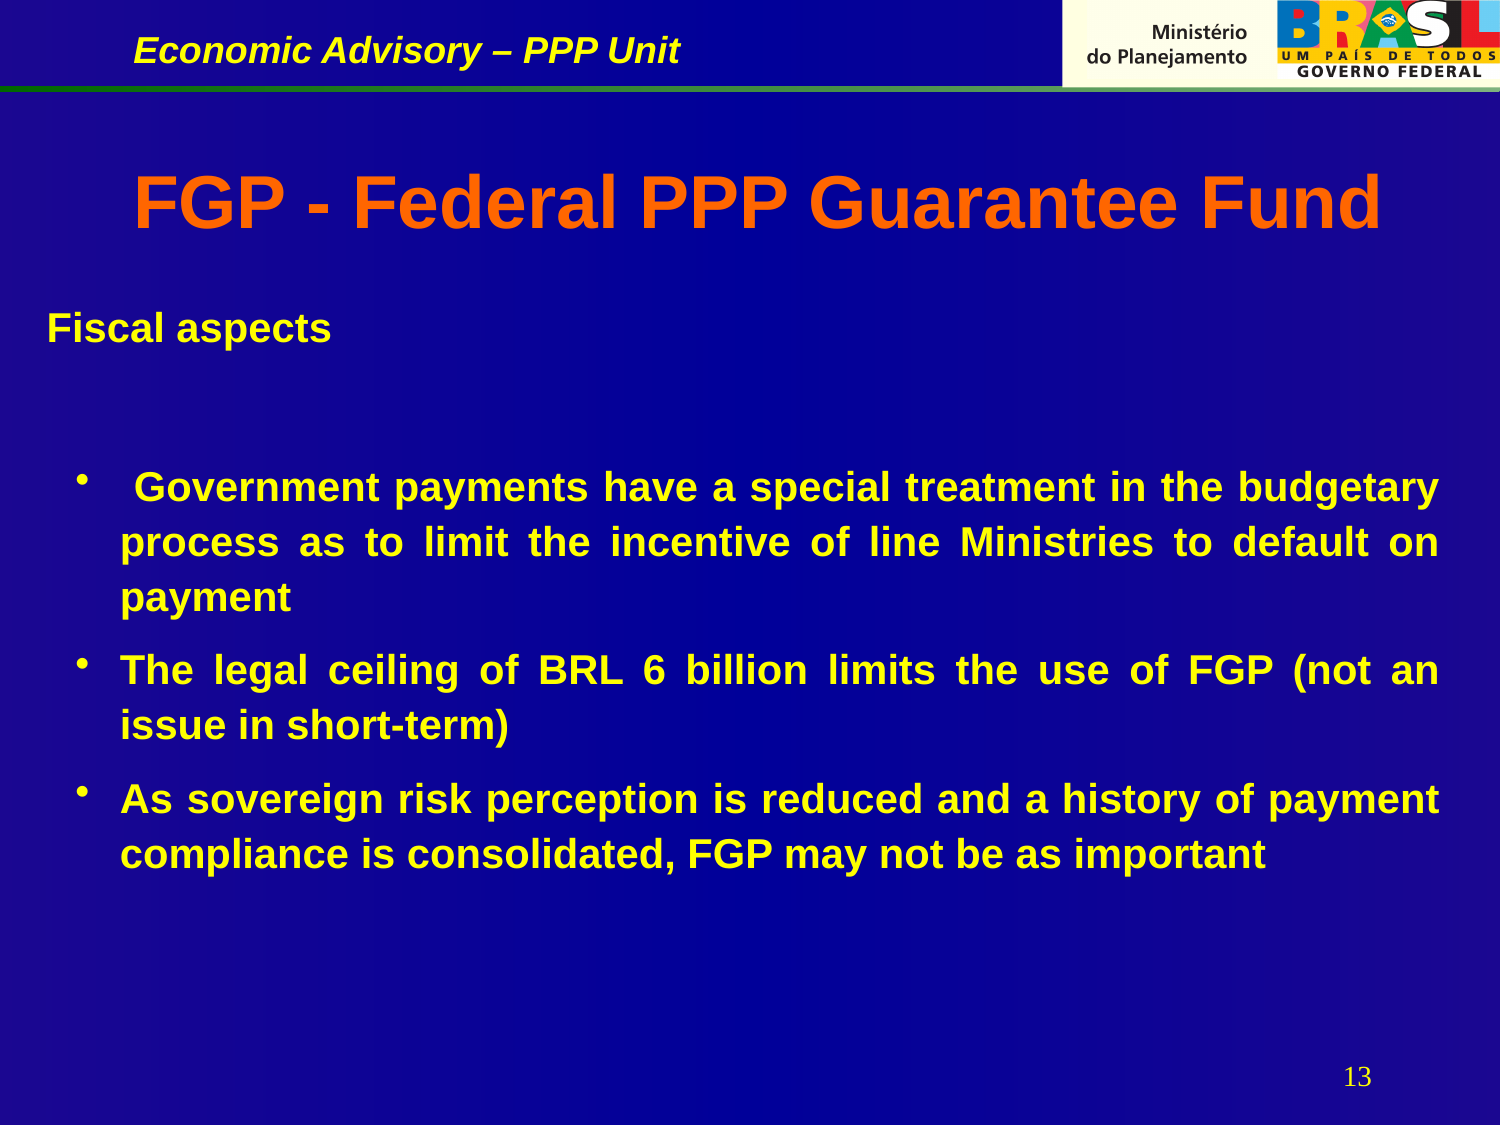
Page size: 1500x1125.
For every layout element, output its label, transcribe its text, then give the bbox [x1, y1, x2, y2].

list Fiscal aspects Government payments have a special treatment in the budgetary process as to limit the incentive of line Ministries to default on payment The legal ceiling of BRL 6 billion limits the use of FGP (not an issue in short-term) As sovereign risk perception is reduced and a history of payment compliance is consolidated, FGP may not be as important [17, 278, 1456, 942]
picture [1087, 0, 1500, 79]
slide_number 13 [1074, 1024, 1388, 1101]
title FGP - Federal PPP Guarantee Fund [64, 148, 1453, 250]
